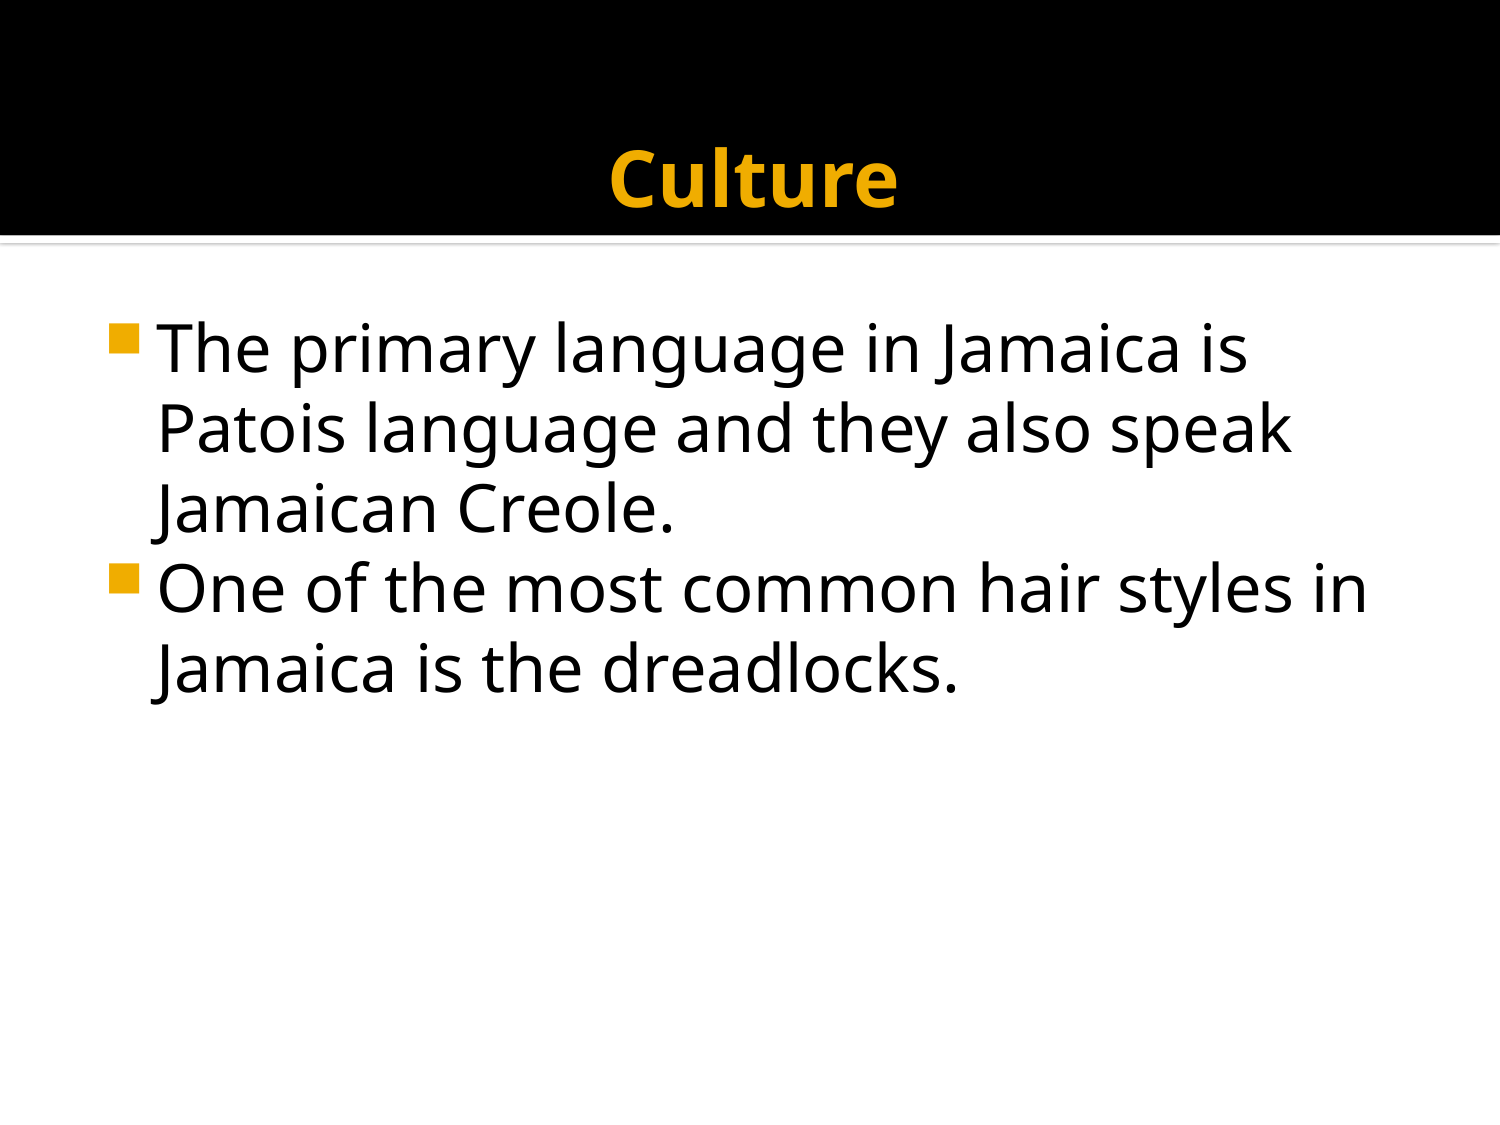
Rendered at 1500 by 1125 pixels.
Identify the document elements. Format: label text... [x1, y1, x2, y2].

list The primary language in Jamaica is Patois language and they also speak Jamaican Creole. One of the most common hair styles in Jamaica is the dreadlocks. [75, 291, 1425, 1050]
title Culture [75, 25, 1425, 231]
